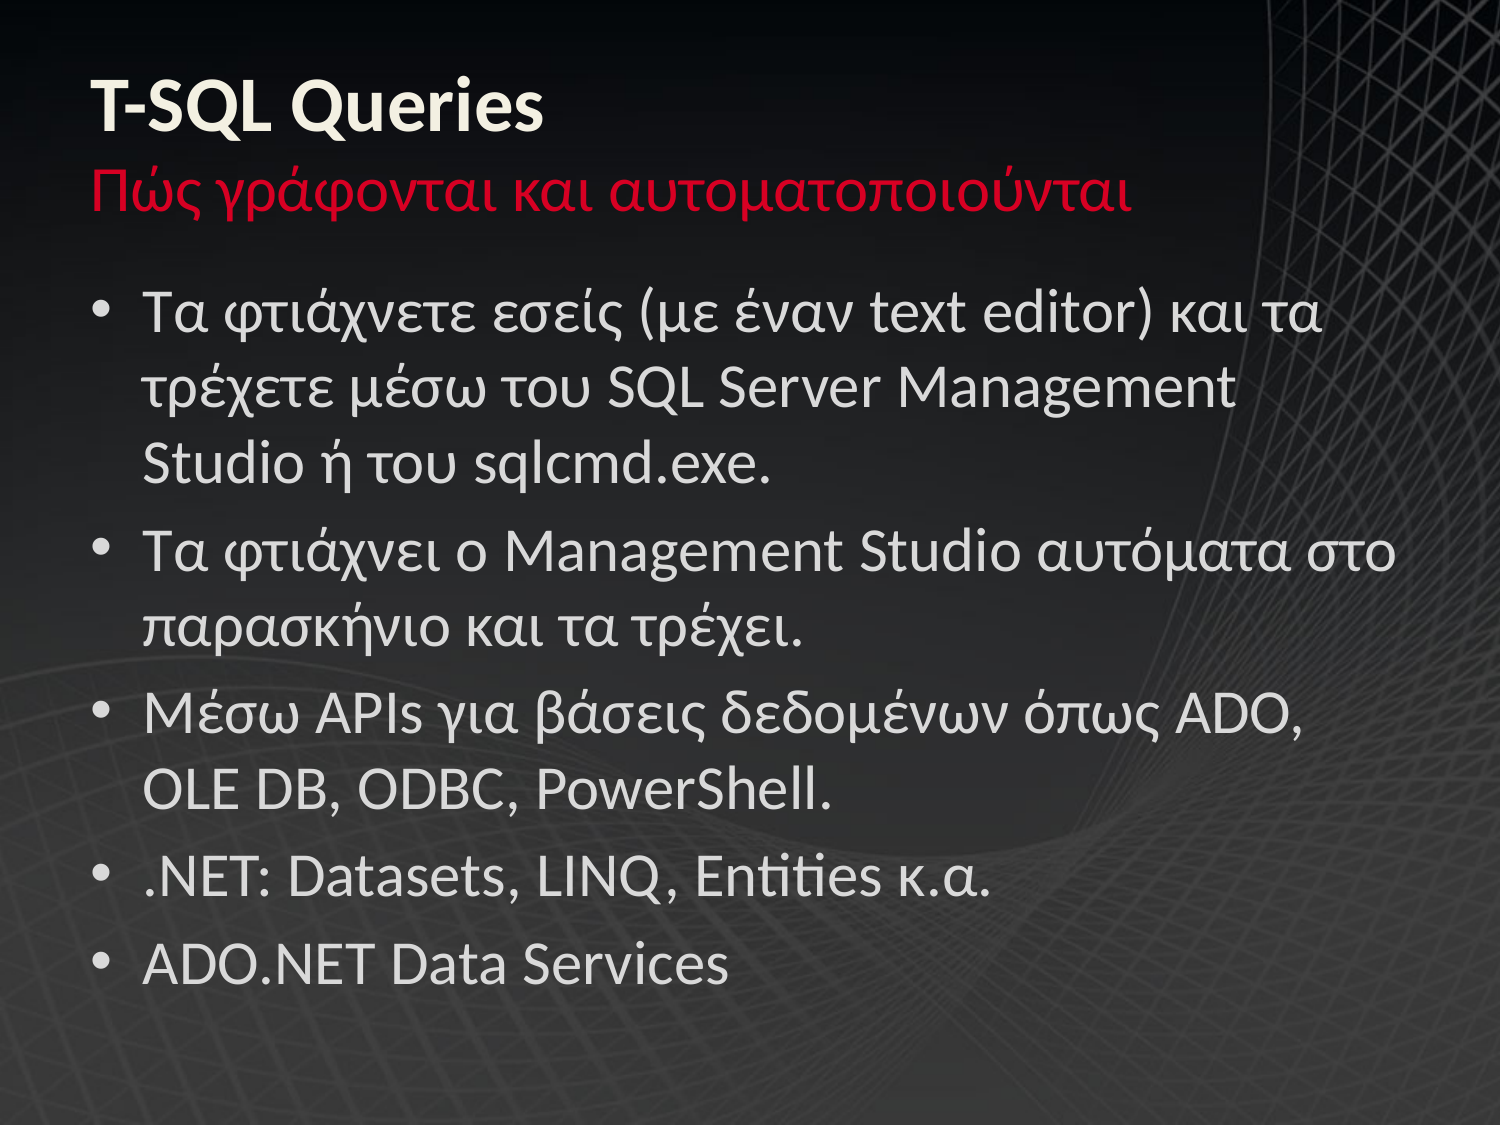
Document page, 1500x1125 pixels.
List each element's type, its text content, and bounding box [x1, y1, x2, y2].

list Τα φτιάχνετε εσείς (με έναν text editor) και τα τρέχετε μέσω του SQL Server Management Studio ή του sqlcmd.exe. Τα φτιάχνει ο Management Studio αυτόματα στο παρασκήνιο και τα τρέχει. Μέσω APIs για βάσεις δεδομένων όπως ADO, OLE DB, ODBC, PowerShell. .ΝΕΤ: Datasets, LINQ, Entities κ.α. ADO.NET Data Services [75, 262, 1425, 1005]
picture [0, 0, 1500, 1125]
title T-SQL Queries Πώς γράφονται και αυτοματοποιούνται [75, 45, 1425, 233]
